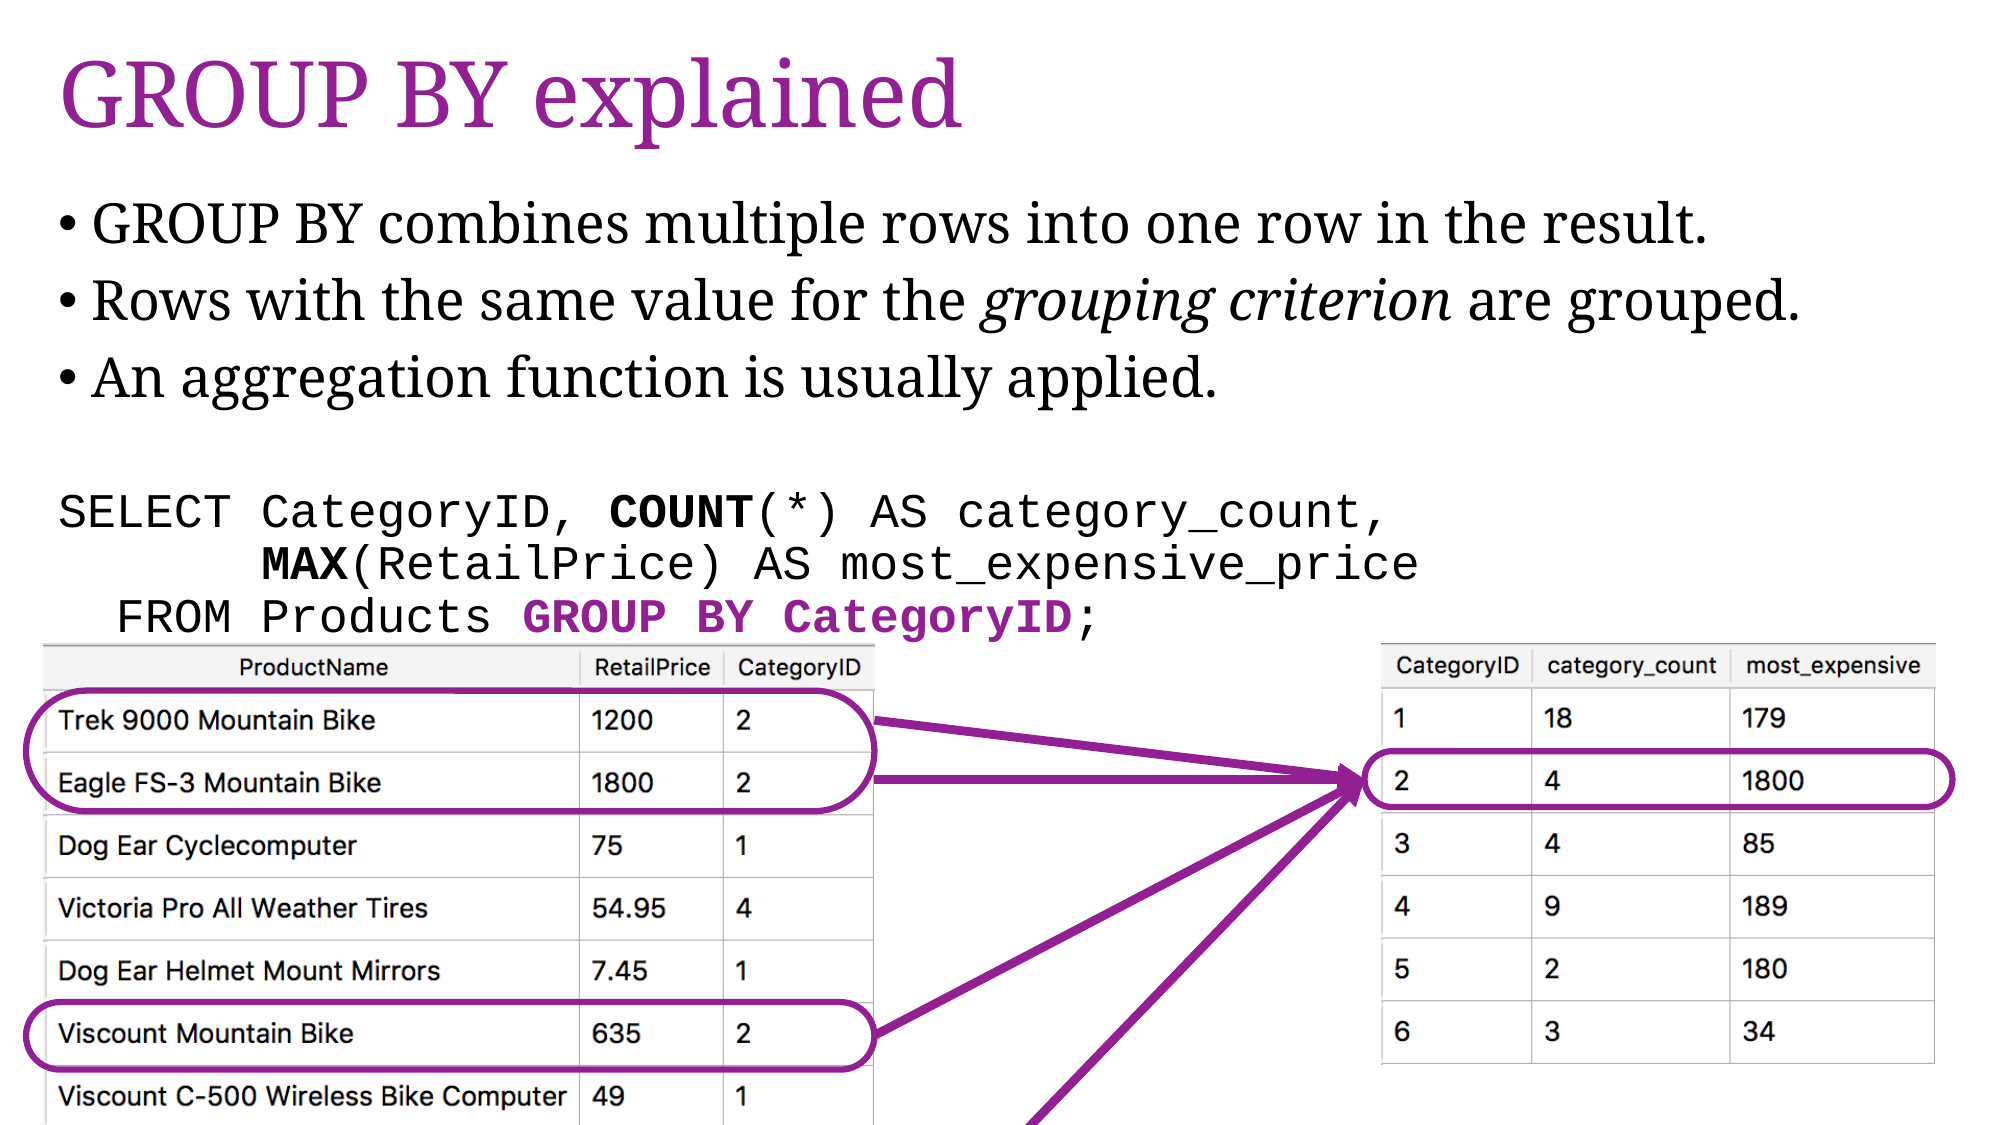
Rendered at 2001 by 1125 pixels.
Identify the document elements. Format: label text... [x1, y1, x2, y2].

text_box [1936, 752, 1954, 806]
picture [1381, 643, 1936, 1065]
text_box [1365, 752, 1381, 806]
list GROUP BY combines multiple rows into one row in the result. Rows with the same value for the grouping criterion are grouped. An aggregation function is usually applied. SELECT CategoryID, COUNT(*) AS category_count, MAX(RetailPrice) AS most_expensive_price FROM Products GROUP BY CategoryID; [43, 188, 1953, 659]
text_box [874, 720, 1365, 779]
picture [43, 643, 875, 1125]
title GROUP BY explained [43, 25, 1953, 171]
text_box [874, 779, 1365, 1125]
text_box [24, 707, 43, 795]
text_box [25, 1005, 43, 1067]
